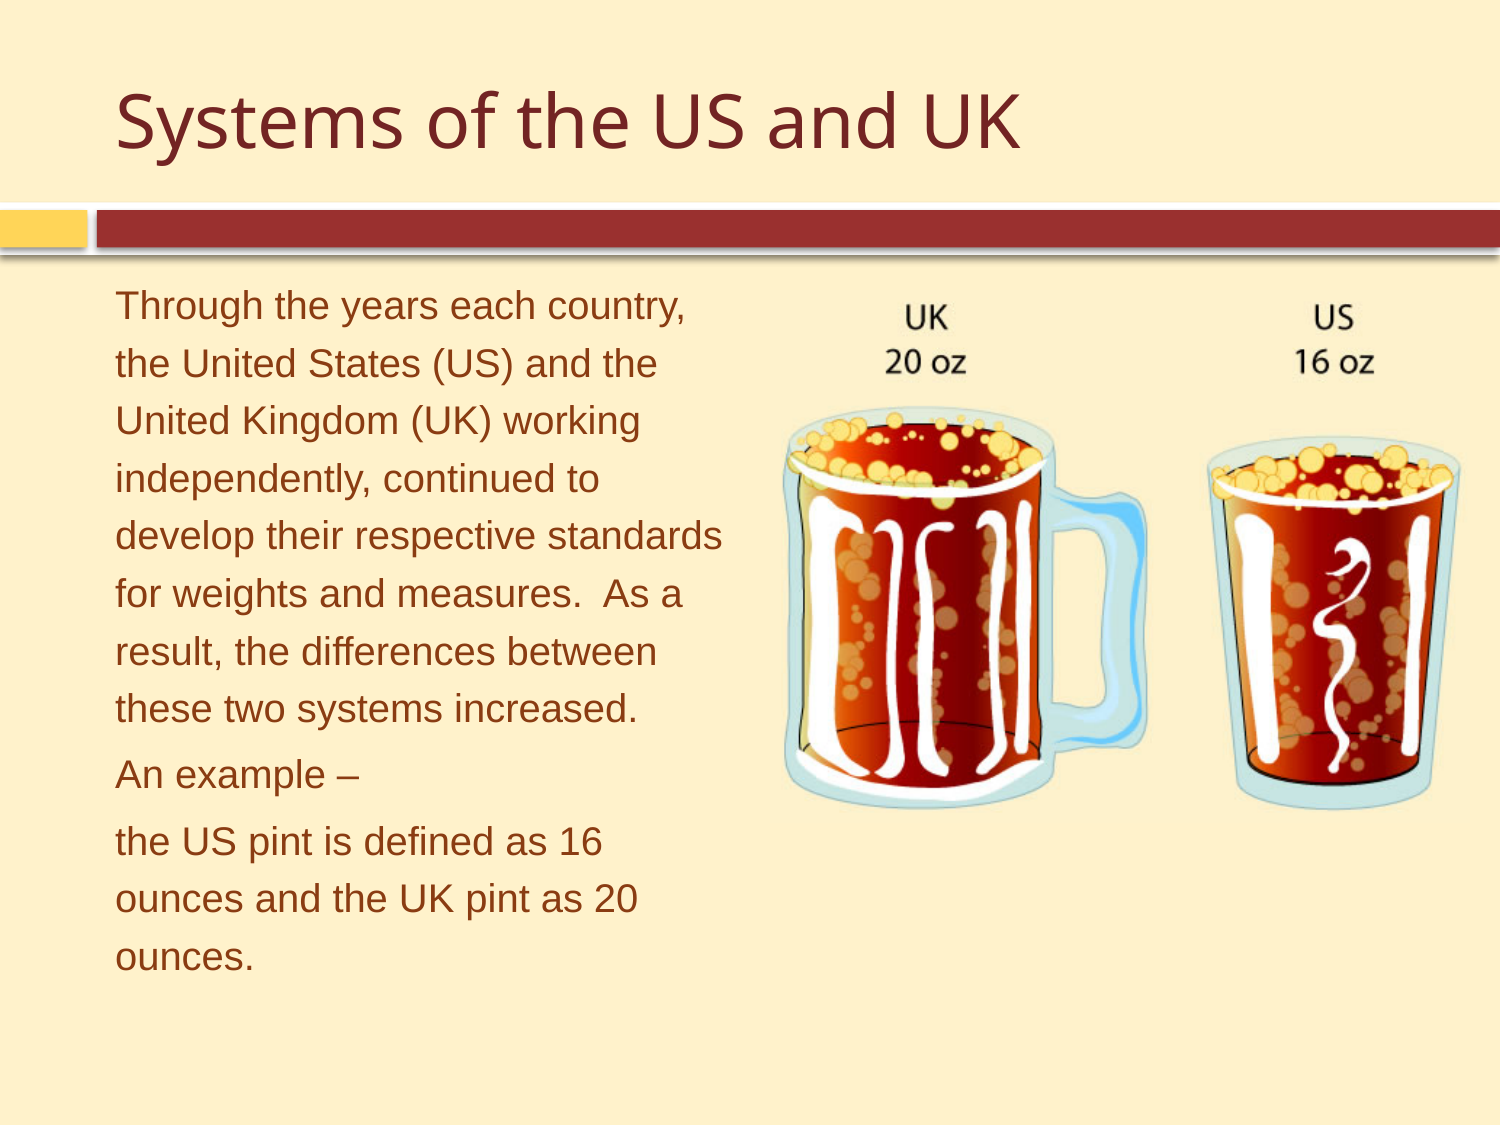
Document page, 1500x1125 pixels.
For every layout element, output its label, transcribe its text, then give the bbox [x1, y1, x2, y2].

list Through the years each country, the United States (US) and the United Kingdom (UK) working independently, continued to develop their respective standards for weights and measures. As a result, the differences between these two systems increased. An example – the US pint is defined as 16 ounces and the UK pint as 20 ounces. [100, 262, 740, 1000]
picture [770, 289, 1470, 823]
title Systems of the US and UK [100, 37, 1438, 200]
